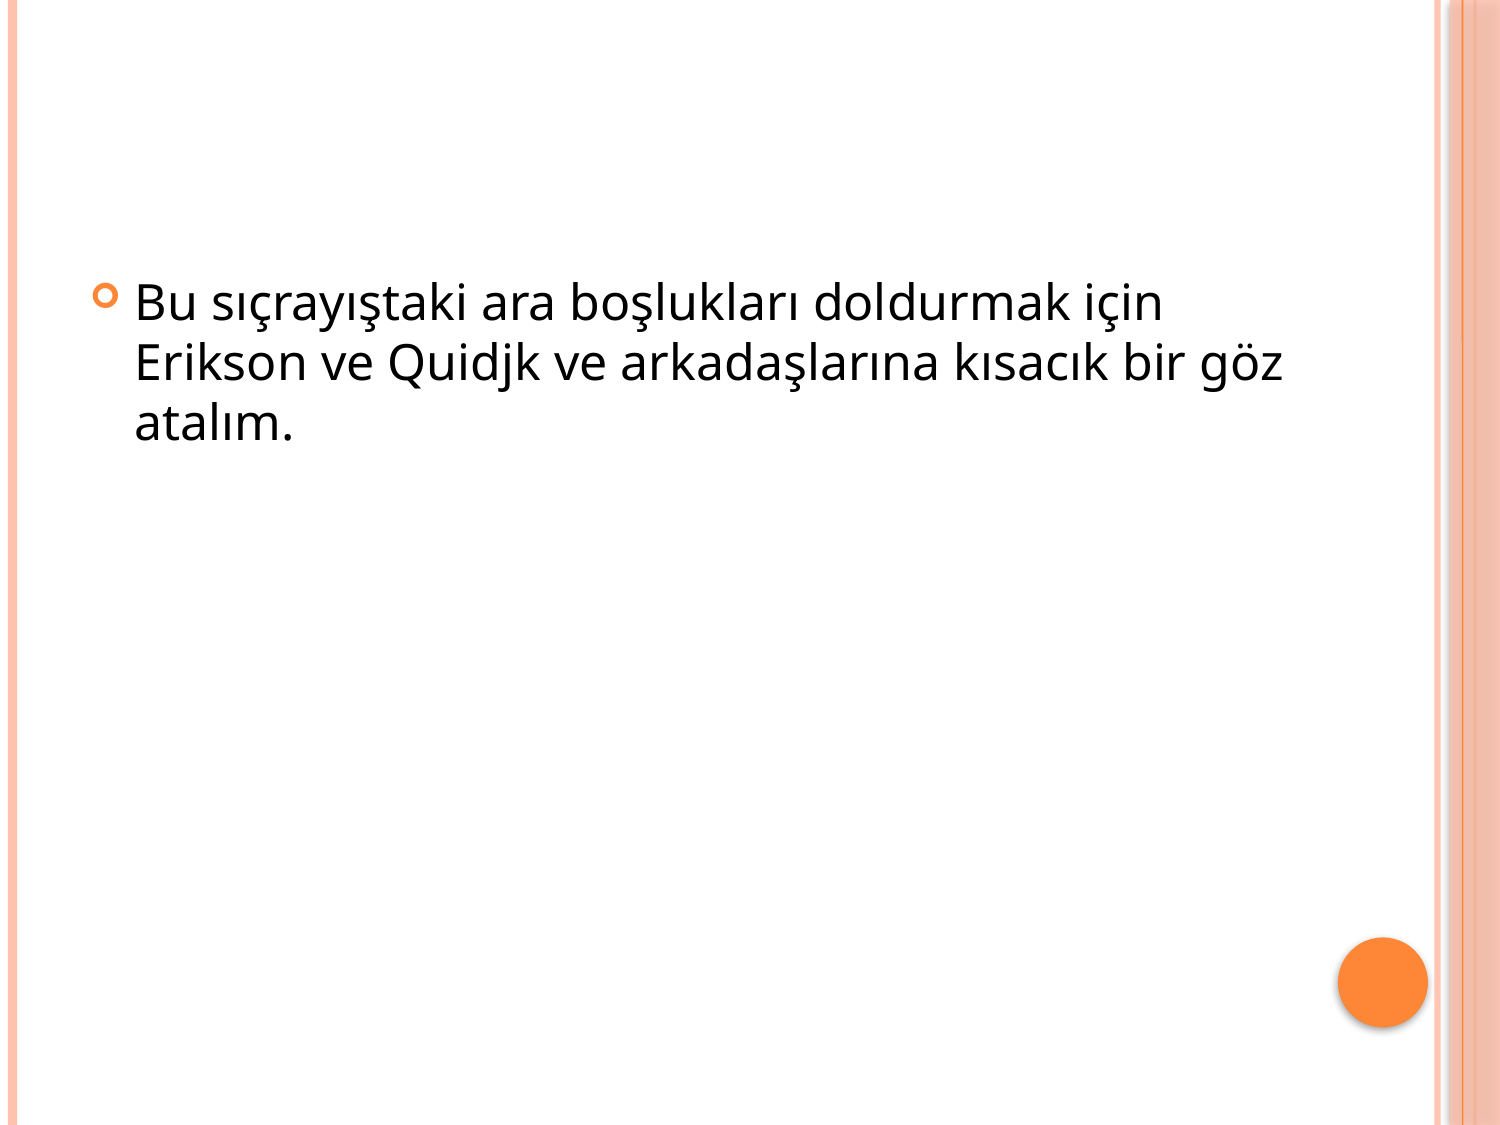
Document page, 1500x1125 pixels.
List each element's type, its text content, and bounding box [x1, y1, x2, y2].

list Bu sıçrayıştaki ara boşlukları doldurmak için Erikson ve Quidjk ve arkadaşlarına kısacık bir göz atalım. [75, 262, 1300, 1062]
